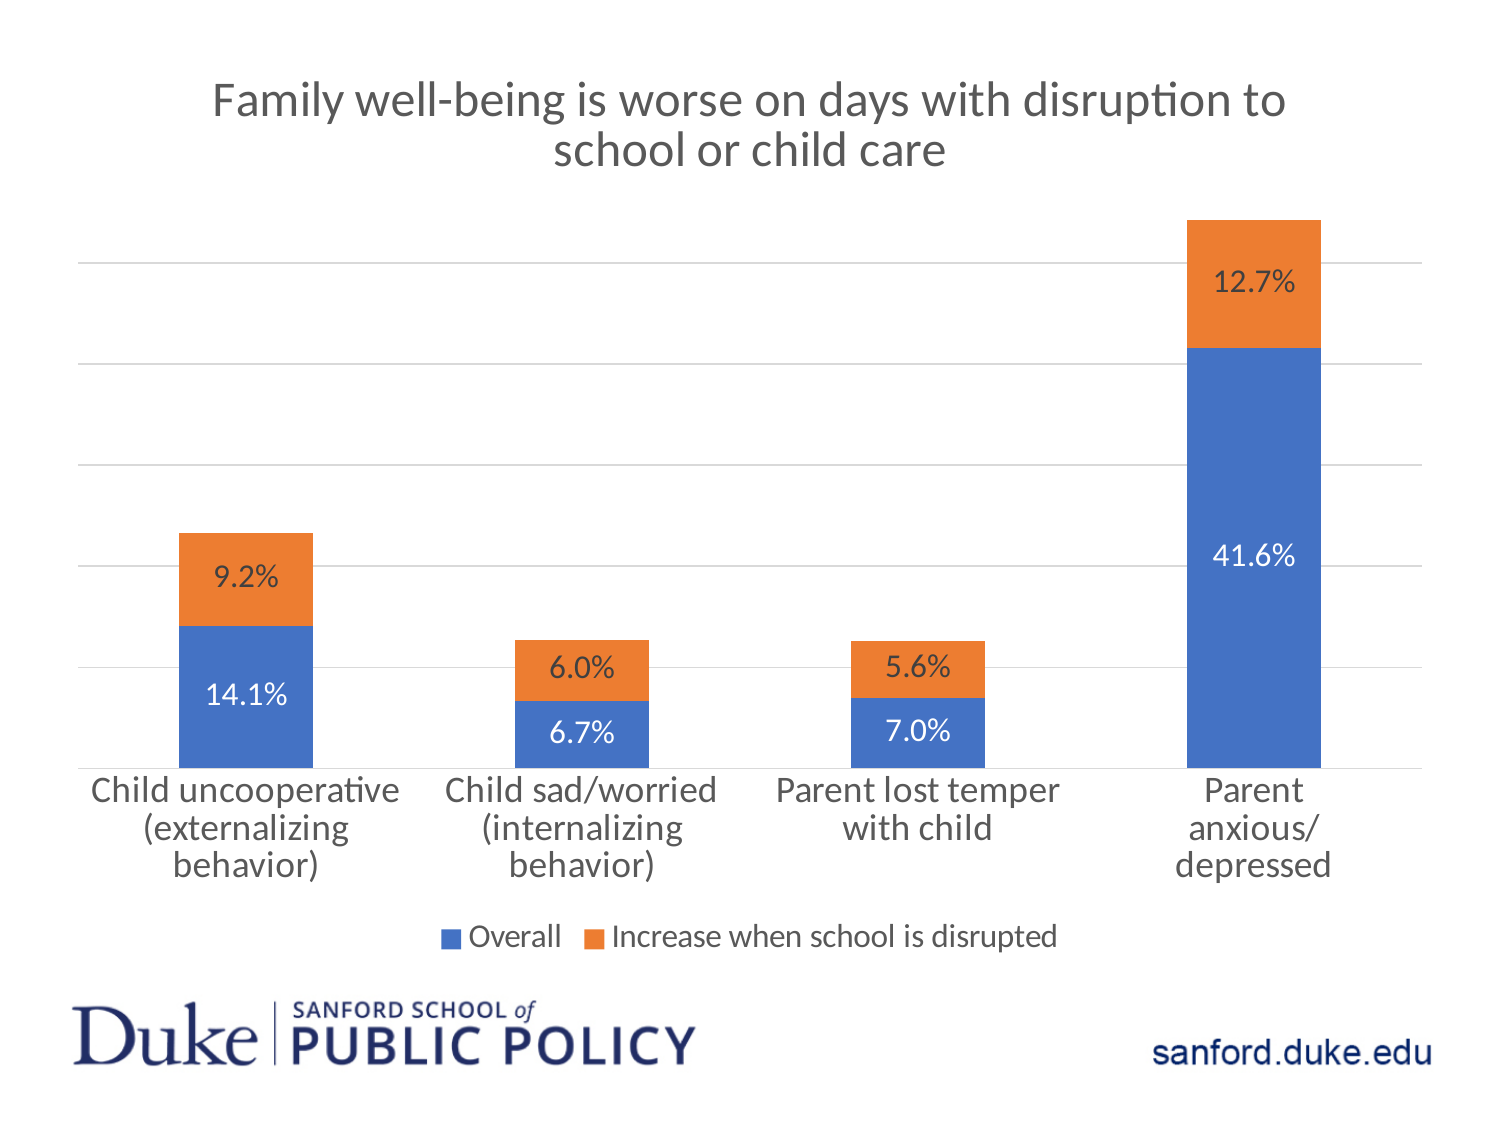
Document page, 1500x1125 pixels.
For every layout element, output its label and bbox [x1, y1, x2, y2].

chart [49, 37, 1451, 963]
picture [64, 983, 1436, 1081]
